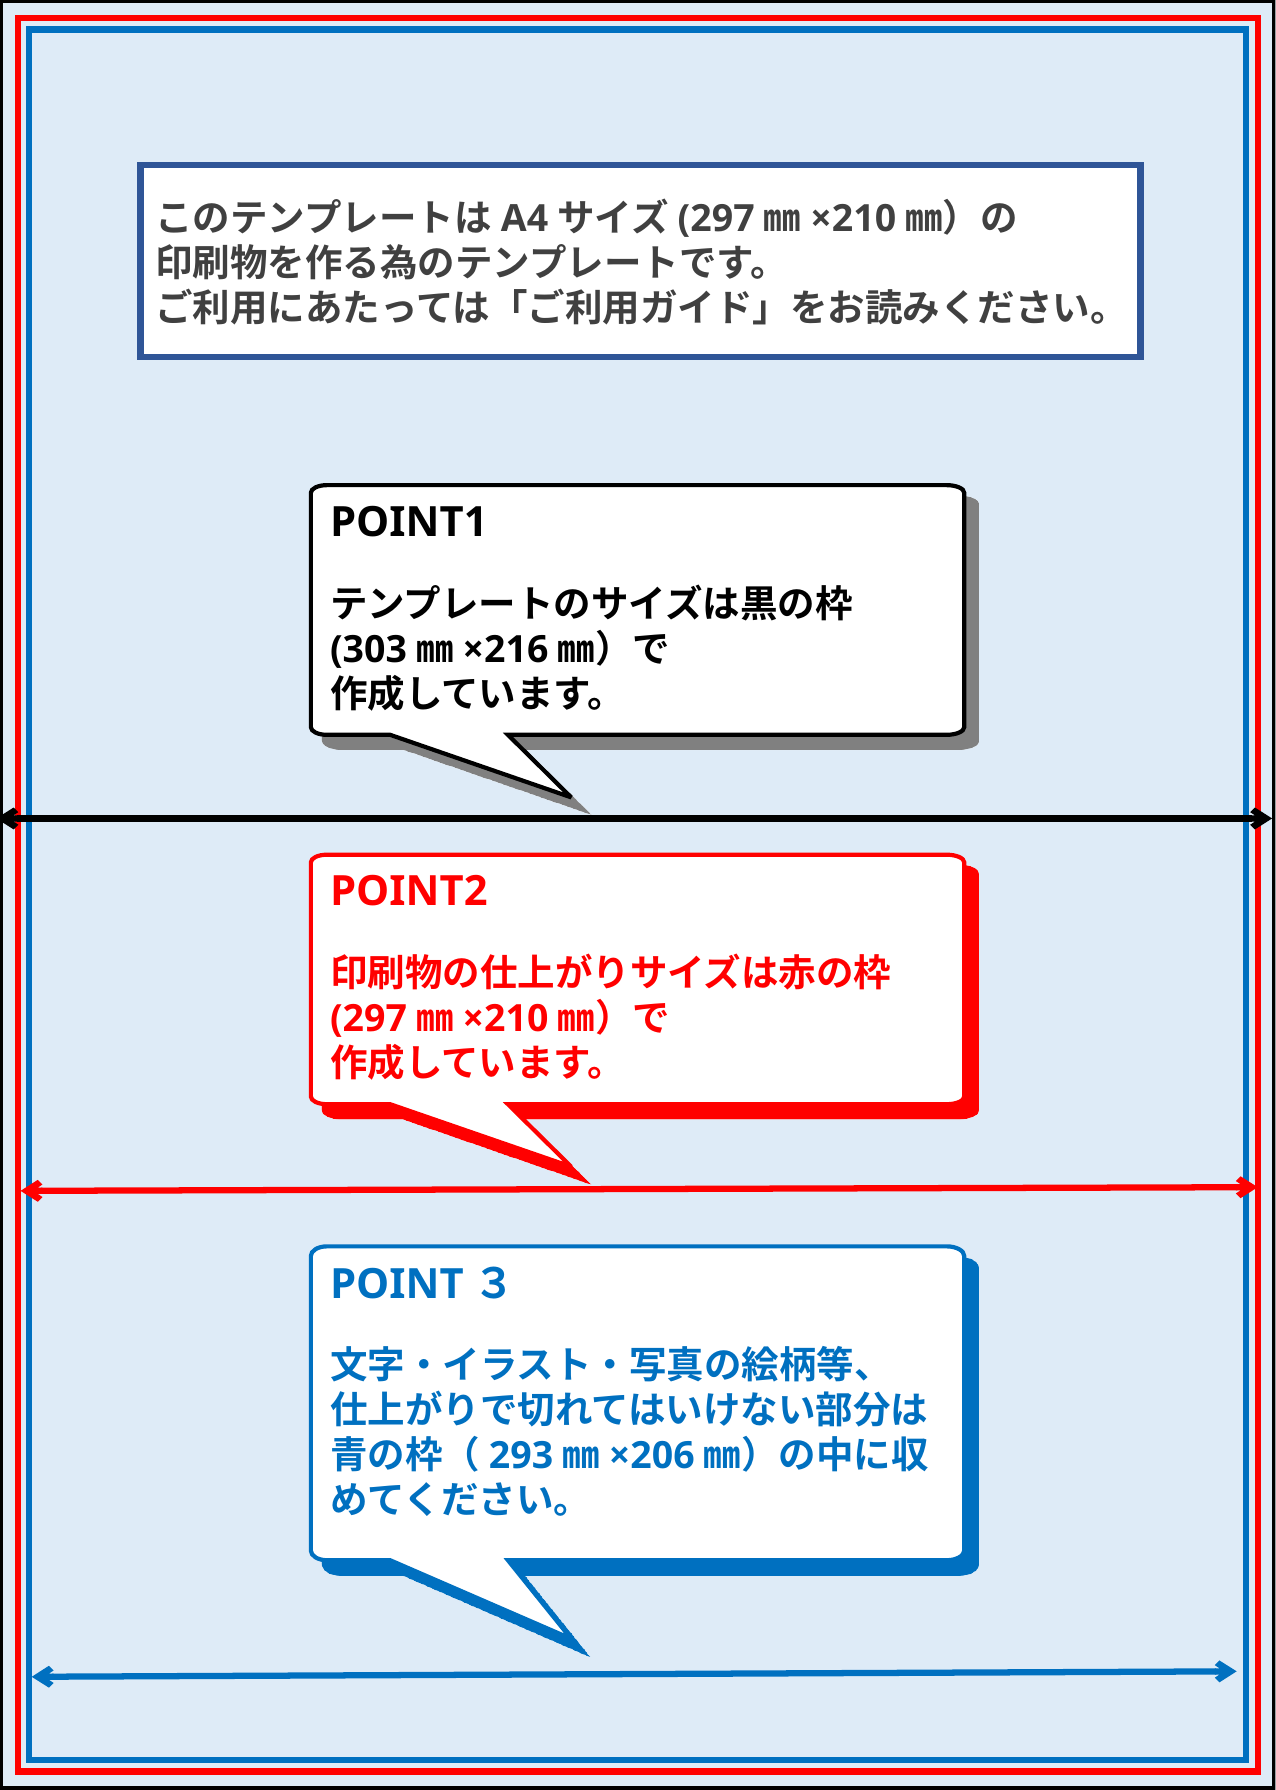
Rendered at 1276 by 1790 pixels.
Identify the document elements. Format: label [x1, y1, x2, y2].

text_box [20, 1187, 1258, 1191]
text_box [0, 0, 1276, 1790]
text_box [31, 1671, 1237, 1677]
